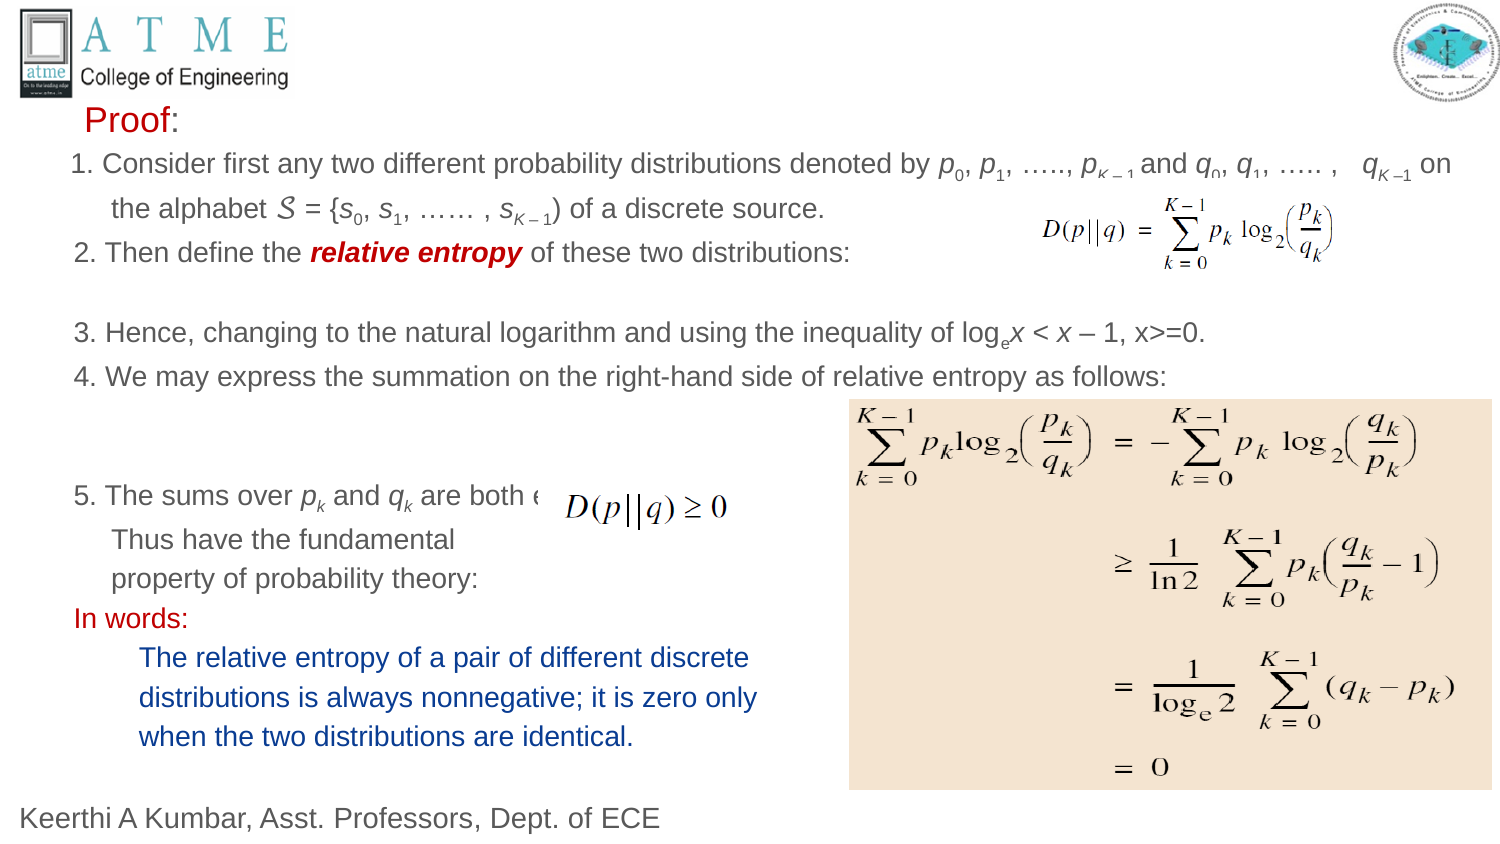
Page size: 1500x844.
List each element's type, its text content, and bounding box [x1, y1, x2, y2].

list Proof: 1. Consider first any two different probability distributions denoted by p0, p1, ….., pK – 1 and q0, q1, ….. , qK –1 on the alphabet 𝒮 = {s0, s1, …… , sK – 1) of a discrete source. 2. Then define the relative entropy of these two distributions: 3. Hence, changing to the natural logarithm and using the inequality of logex < x – 1, x>=0. 4. We may express the summation on the right-hand side of relative entropy as follows: 5. The sums over pk and qk are both equal to unity. Thus have the fundamental property of probability theory: In words: The relative entropy of a pair of different discrete distributions is always nonnegative; it is zero only when the two distributions are identical. [41, 75, 1500, 768]
picture [1021, 178, 1345, 274]
picture [1389, 1, 1500, 75]
picture [849, 399, 1492, 791]
picture [17, 6, 295, 99]
picture [538, 461, 751, 546]
